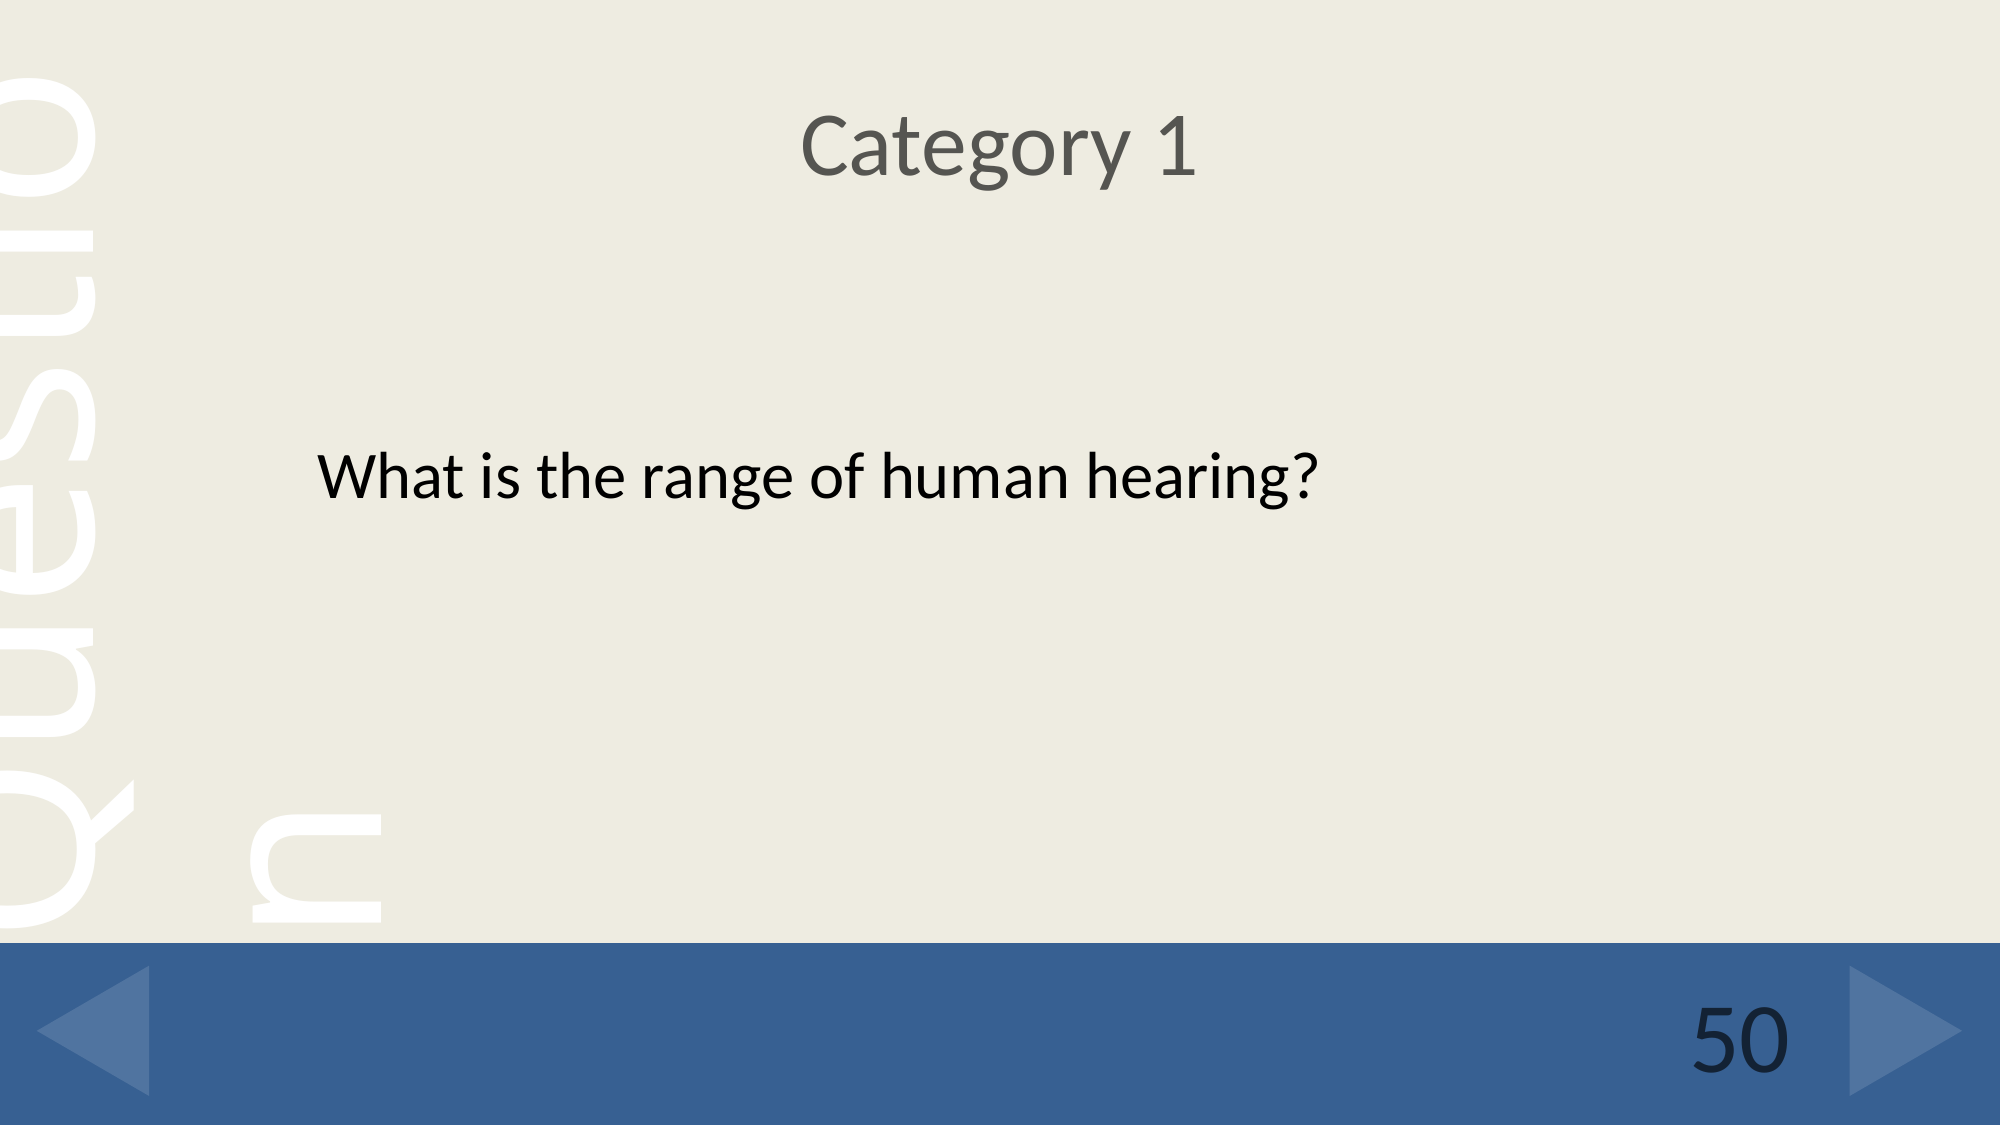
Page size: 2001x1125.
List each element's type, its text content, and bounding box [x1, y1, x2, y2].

title Category 1 [99, 45, 1900, 233]
list 50 [1494, 967, 1806, 1097]
list What is the range of human hearing? [302, 307, 1760, 636]
